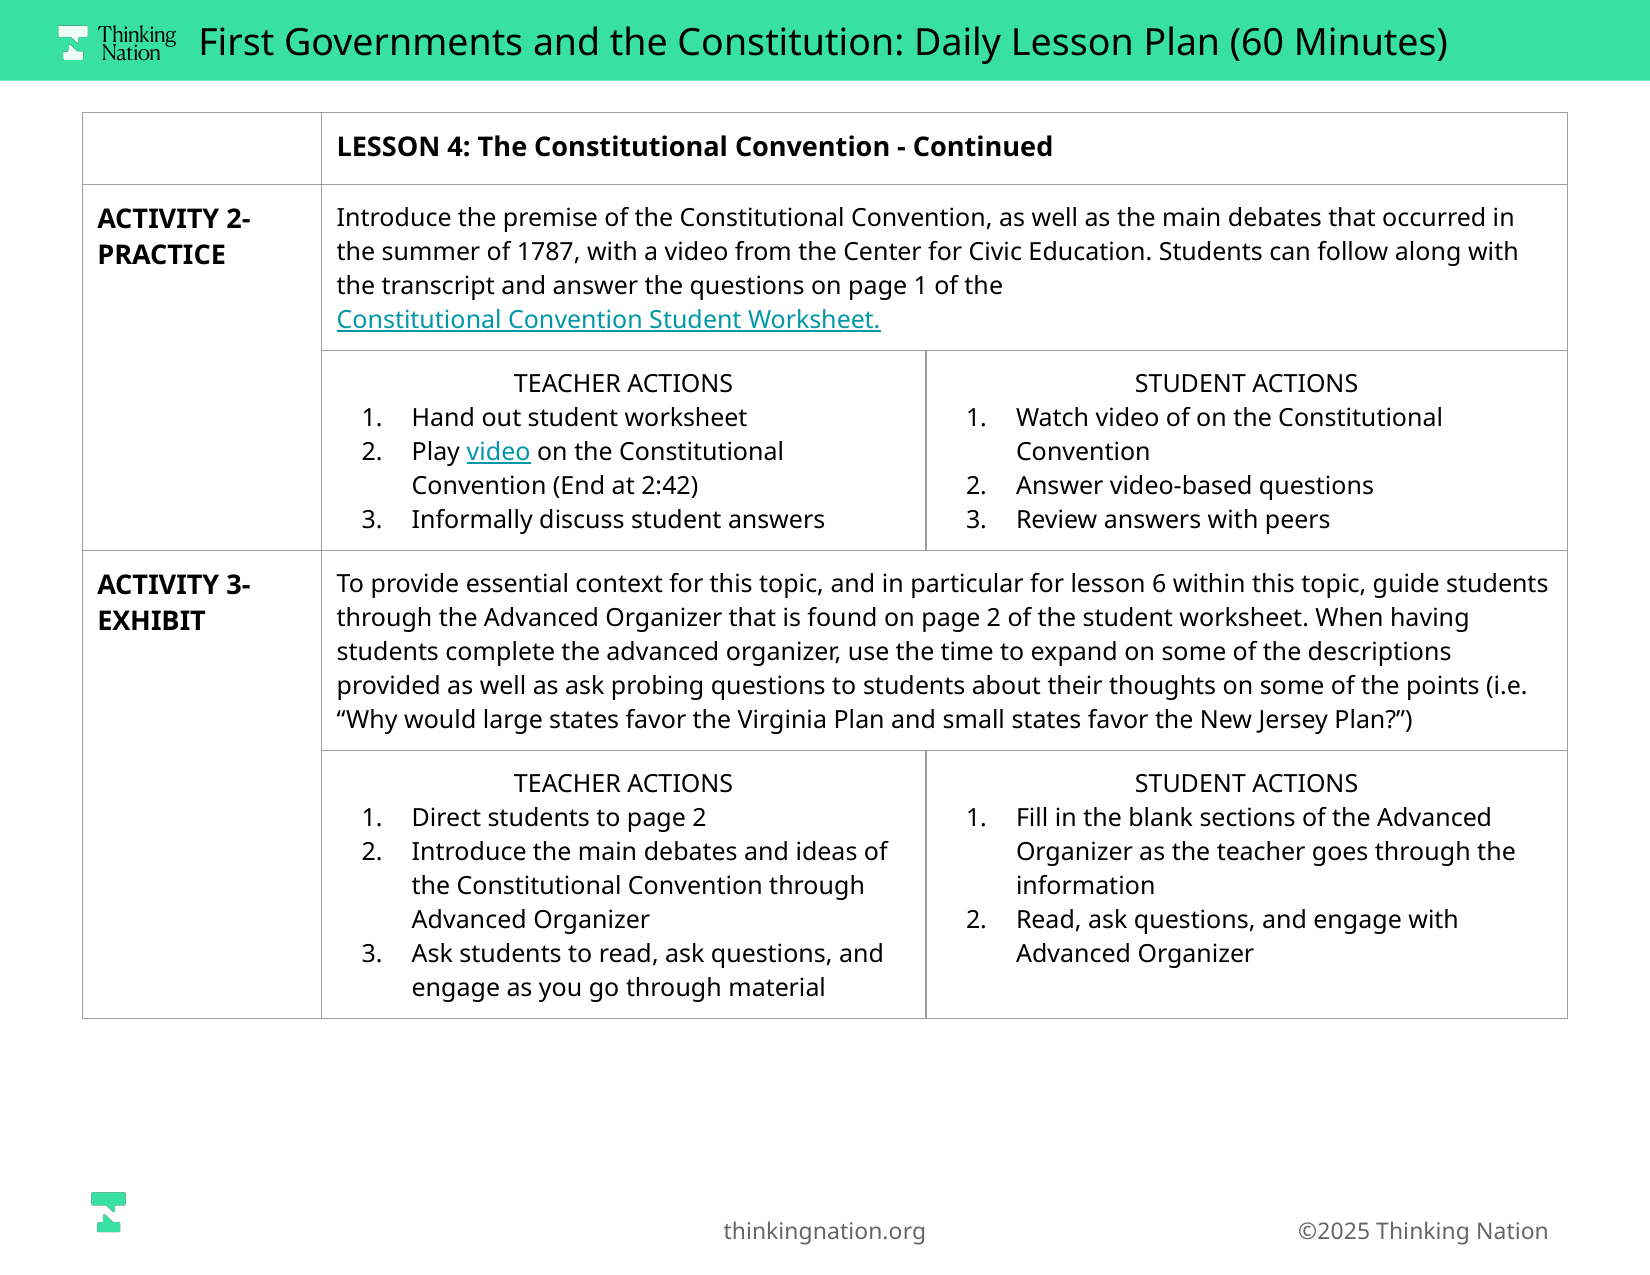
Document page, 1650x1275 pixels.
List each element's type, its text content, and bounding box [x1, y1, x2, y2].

table_cell ACTIVITY 2- PRACTICE [83, 185, 321, 550]
table_cell Introduce the premise of the Constitutional Convention, as well as the main debates that occurred in the summer of 1787, with a video from the Center for Civic Education. Students can follow along with the transcript and answer the questions on page 1 of the Constitutional Convention Student Worksheet. [322, 185, 1567, 350]
table_cell ACTIVITY 3- EXHIBIT [83, 551, 321, 1018]
text_box First Governments and the Constitution: Daily Lesson Plan (60 Minutes) [0, 0, 1650, 81]
table_header [83, 113, 321, 184]
table_cell TEACHER ACTIONS Hand out student worksheet Play video on the Constitutional Convention (End at 2:42) Informally discuss student answers [322, 351, 925, 550]
text_box ©2025 Thinking Nation [1174, 1200, 1566, 1240]
text_box thinkingnation.org [629, 1200, 1021, 1240]
table_header LESSON 4: The Constitutional Convention - Continued [322, 113, 1567, 184]
picture [80, 1184, 136, 1240]
table_cell STUDENT ACTIONS Watch video of on the Constitutional Convention Answer video-based questions Review answers with peers [927, 351, 1567, 550]
table_cell TEACHER ACTIONS Direct students to page 2 Introduce the main debates and ideas of the Constitutional Convention through Advanced Organizer Ask students to read, ask questions, and engage as you go through material [322, 751, 925, 1018]
picture [45, 14, 180, 71]
table_cell STUDENT ACTIONS Fill in the blank sections of the Advanced Organizer as the teacher goes through the information Read, ask questions, and engage with Advanced Organizer [927, 751, 1567, 1018]
table_cell To provide essential context for this topic, and in particular for lesson 6 within this topic, guide students through the Advanced Organizer that is found on page 2 of the student worksheet. When having students complete the advanced organizer, use the time to expand on some of the descriptions provided as well as ask probing questions to students about their thoughts on some of the points (i.e. “Why would large states favor the Virginia Plan and small states favor the New Jersey Plan?”) [322, 551, 1567, 750]
